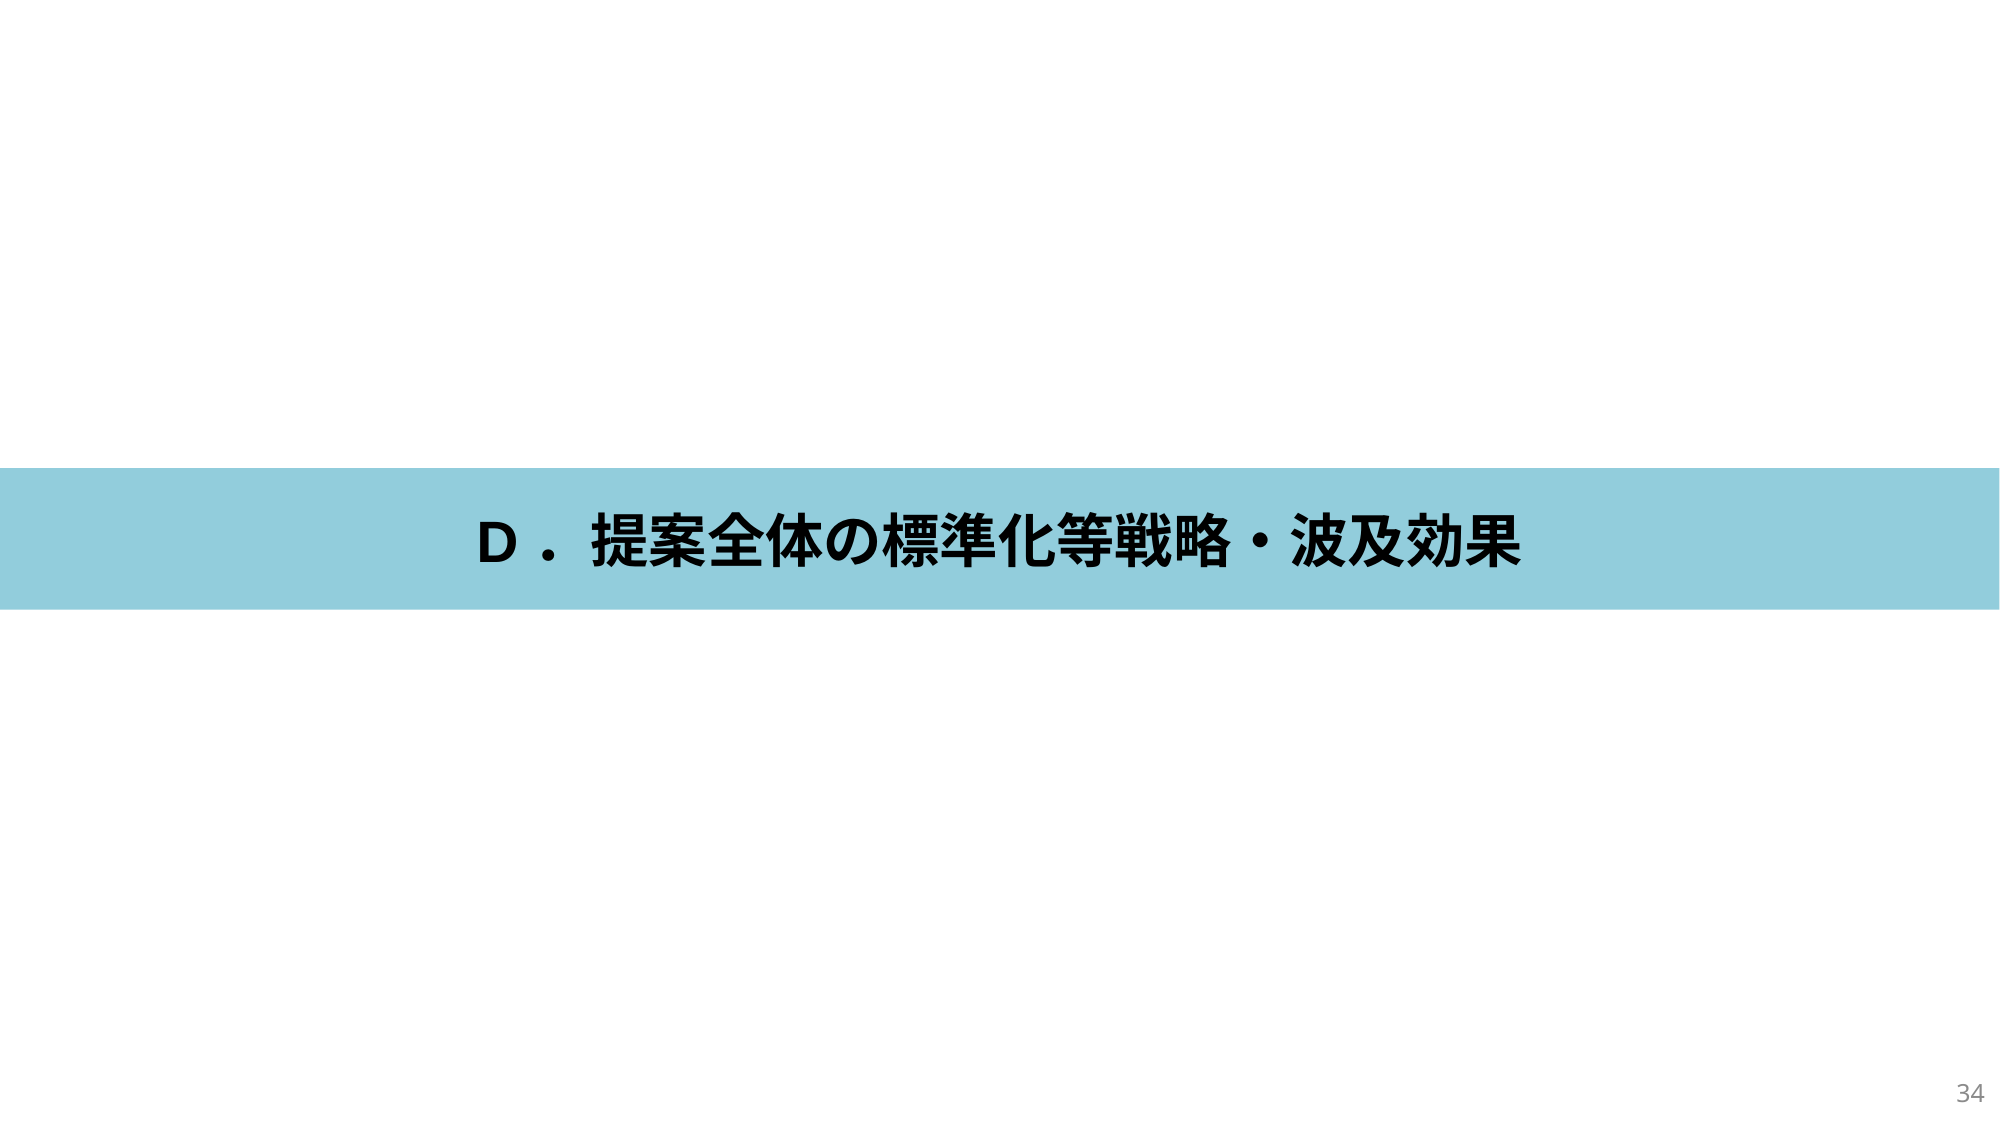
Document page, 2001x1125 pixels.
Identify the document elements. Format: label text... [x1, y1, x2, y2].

slide_number 33 [1533, 1064, 2000, 1124]
title D．提案全体の標準化等戦略・波及効果 [0, 468, 2000, 610]
